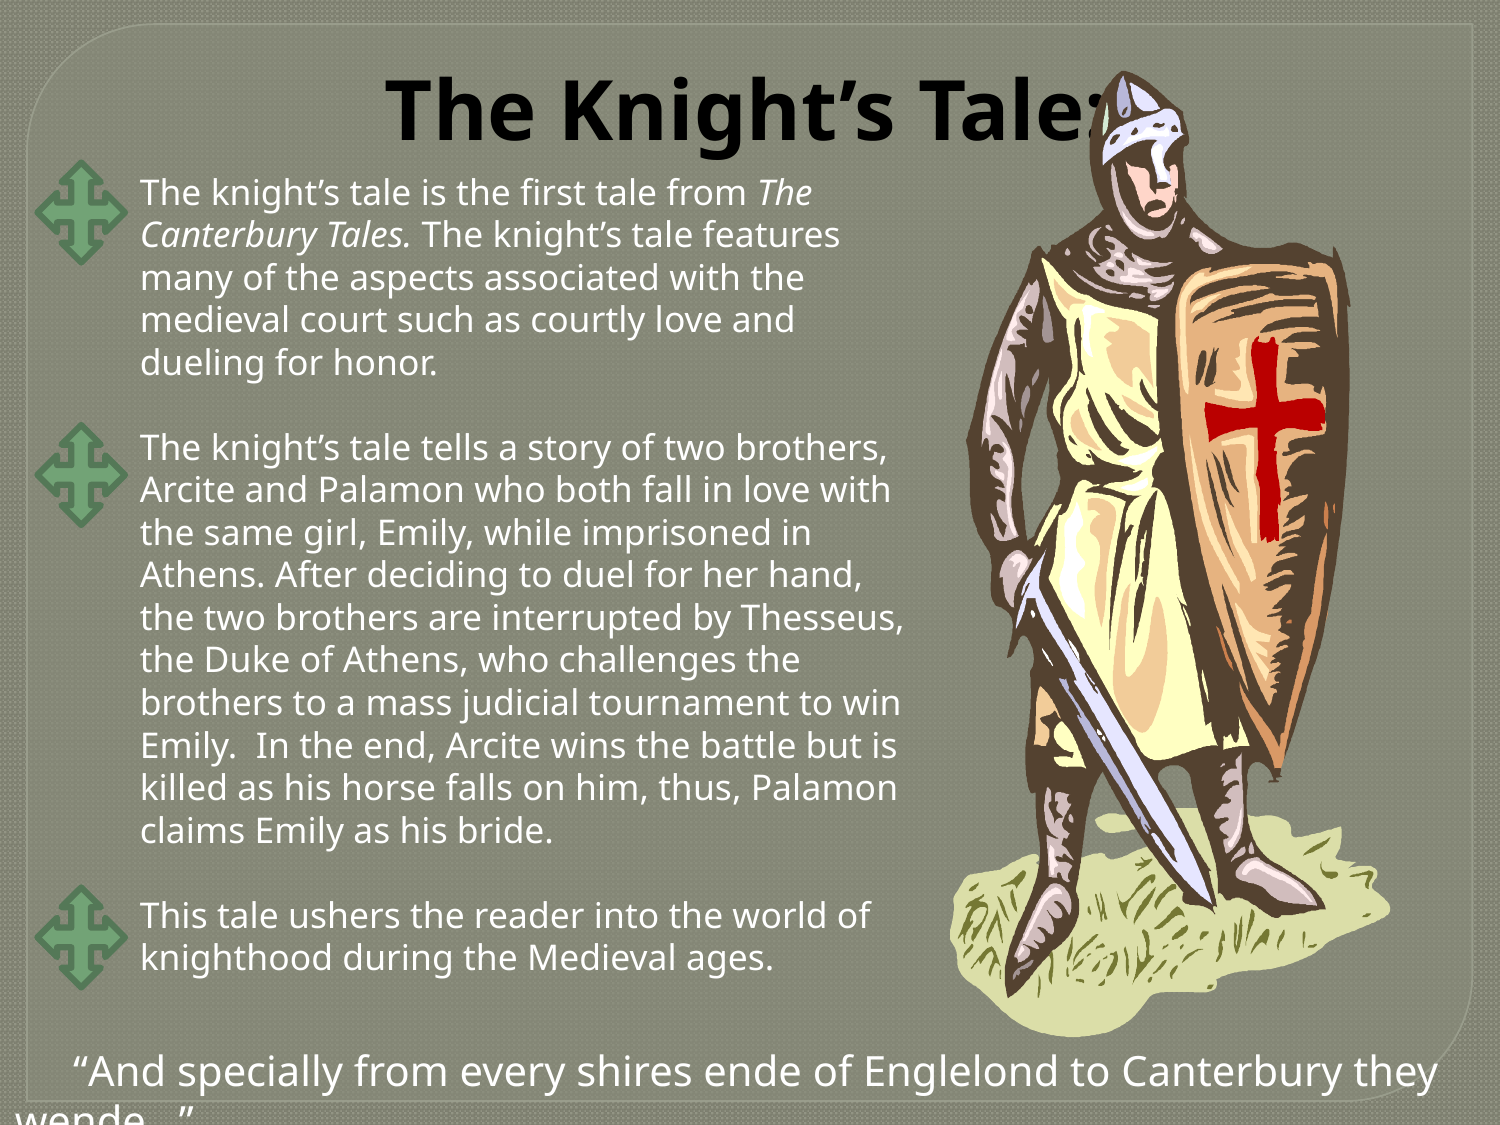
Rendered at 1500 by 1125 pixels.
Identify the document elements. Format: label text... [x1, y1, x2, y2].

text_box “And specially from every shires ende of Englelond to Canterbury they wende…” [0, 1037, 1500, 1125]
picture [949, 62, 1401, 1051]
text_box The Knight’s Tale: [87, 50, 1475, 165]
text_box [34, 884, 129, 991]
text_box [34, 159, 129, 266]
text_box The knight’s tale is the first tale from The Canterbury Tales. The knight’s tale features many of the aspects associated with the medieval court such as courtly love and dueling for honor. The knight’s tale tells a story of two brothers, Arcite and Palamon who both fall in love with the same girl, Emily, while imprisoned in Athens. After deciding to duel for her hand, the two brothers are interrupted by Thesseus, the Duke of Athens, who challenges the brothers to a mass judicial tournament to win Emily. In the end, Arcite wins the battle but is killed as his horse falls on him, thus, Palamon claims Emily as his bride. This tale ushers the reader into the world of knighthood during the Medieval ages. [124, 162, 938, 986]
text_box [34, 421, 129, 529]
